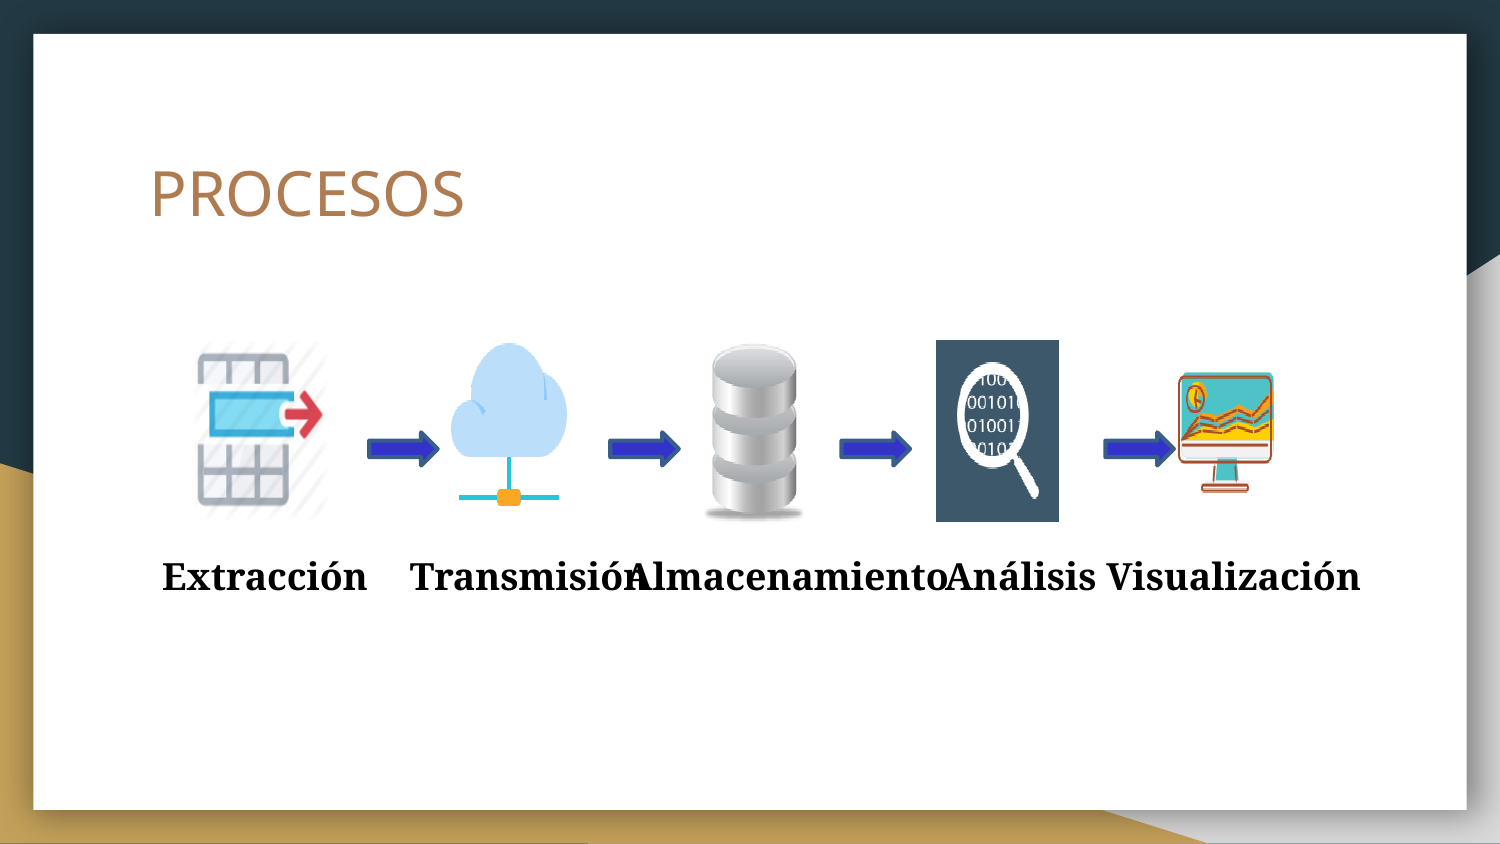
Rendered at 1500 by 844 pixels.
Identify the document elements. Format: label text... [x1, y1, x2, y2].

text_box Extracción [81, 545, 345, 601]
picture [935, 339, 1059, 522]
text_box [610, 432, 679, 466]
text_box Visualización [1069, 545, 1399, 601]
picture [184, 339, 365, 525]
text_box Análisis [836, 545, 1069, 601]
text_box [369, 432, 438, 466]
picture [1162, 341, 1286, 524]
text_box [1105, 440, 1157, 458]
text_box Almacenamiento [602, 545, 836, 601]
title PROCESOS [134, 138, 1366, 296]
picture [690, 342, 814, 524]
text_box Transmisión [345, 545, 602, 601]
text_box [841, 432, 910, 466]
picture [446, 335, 570, 518]
